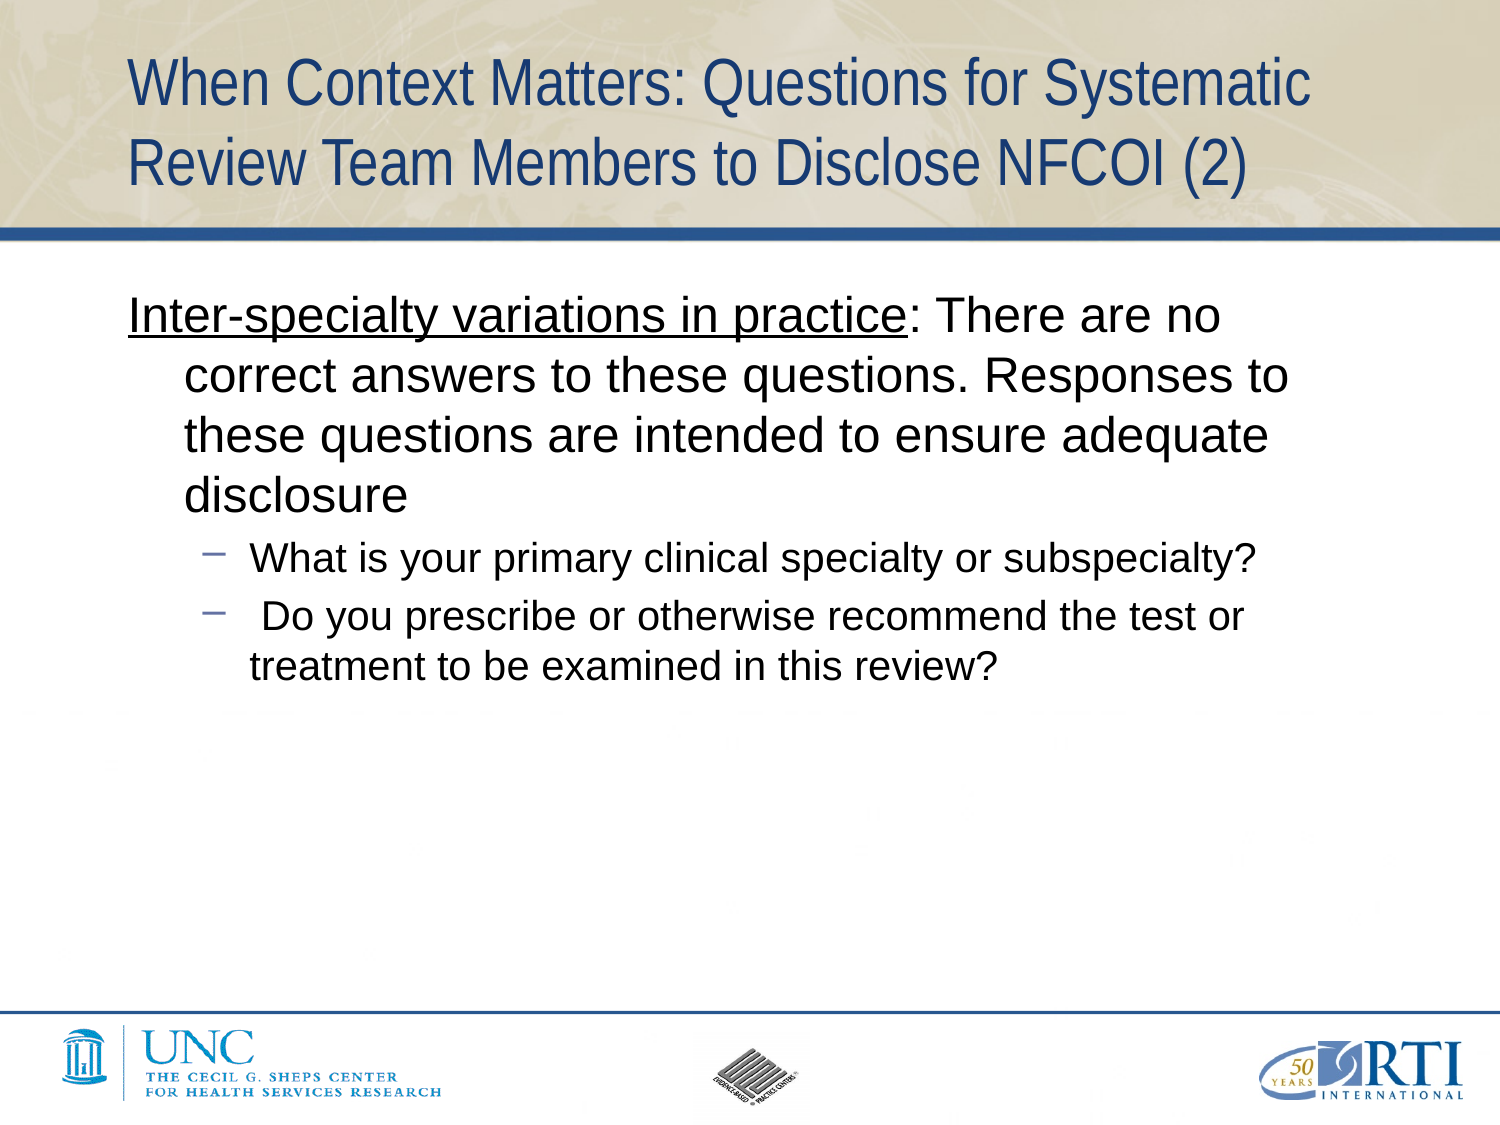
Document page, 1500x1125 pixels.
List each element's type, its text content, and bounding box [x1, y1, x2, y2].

picture [0, 0, 1500, 1010]
list Inter-specialty variations in practice: There are no correct answers to these questions. Responses to these questions are intended to ensure adequate disclosure What is your primary clinical specialty or subspecialty? Do you prescribe or otherwise recommend the test or treatment to be examined in this review? [112, 274, 1388, 976]
picture [0, 1015, 1500, 1125]
title When Context Matters: Questions for Systematic Review Team Members to Disclose NFCOI (2) [112, 24, 1388, 213]
